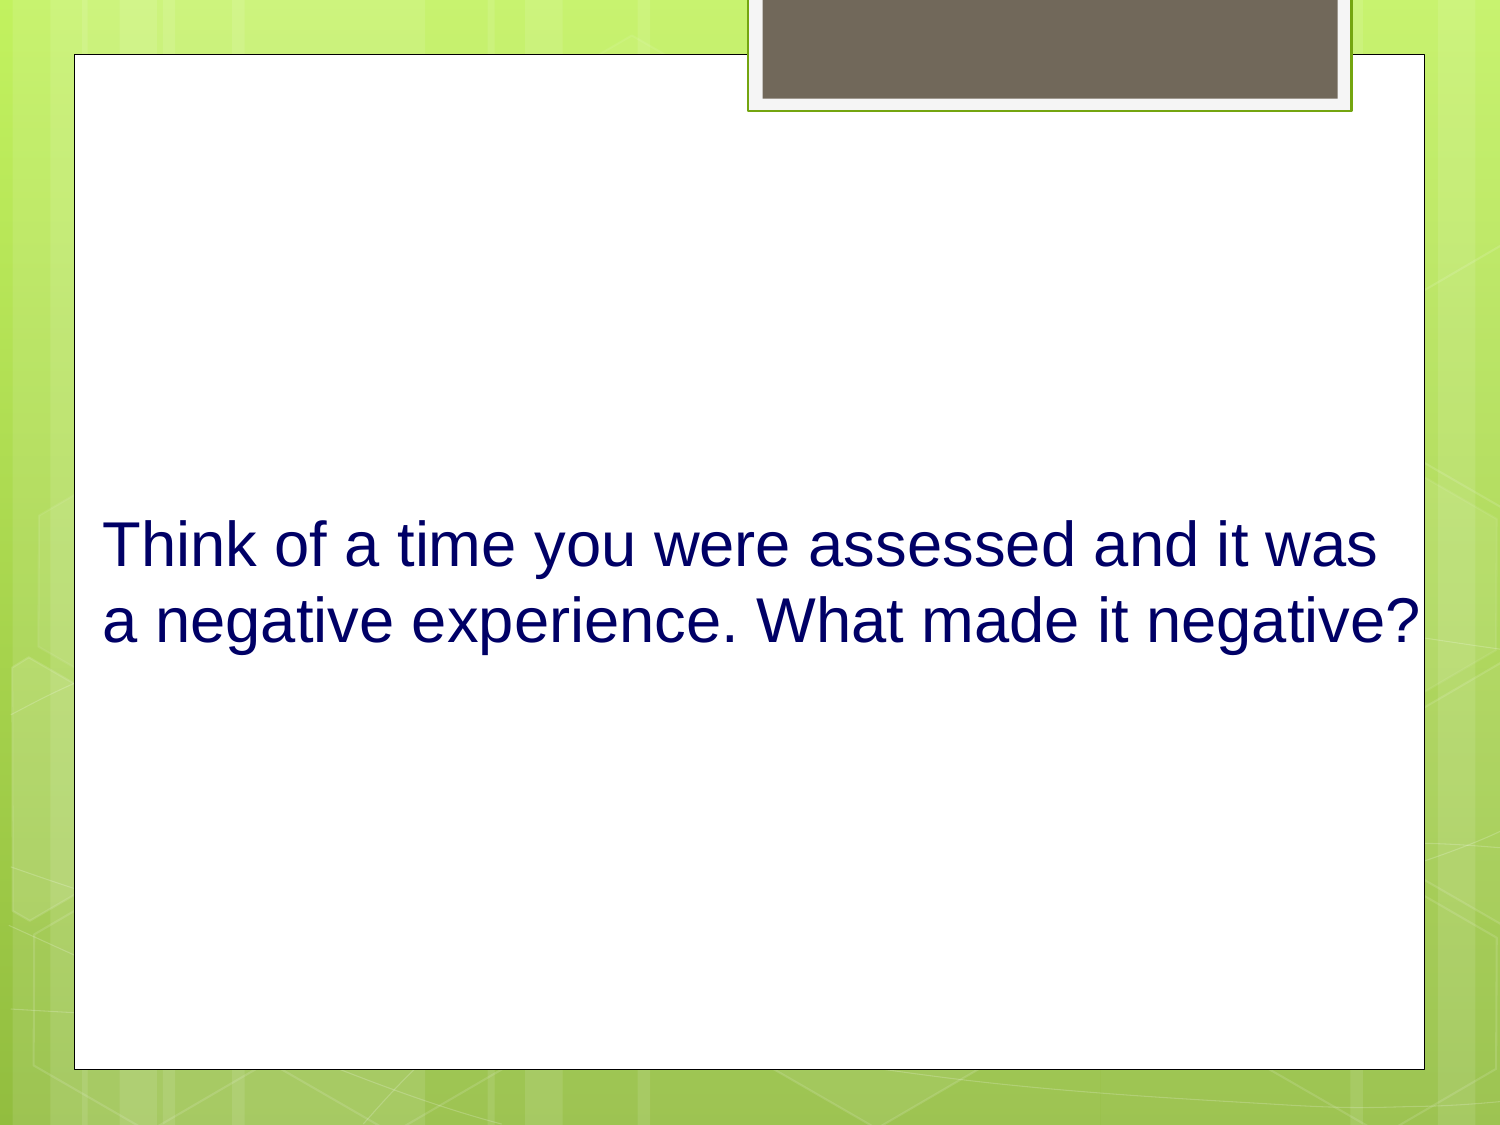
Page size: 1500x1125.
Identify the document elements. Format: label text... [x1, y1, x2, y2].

title Think of a time you were assessed and it was a negative experience. What made it negative? [87, 474, 1438, 663]
